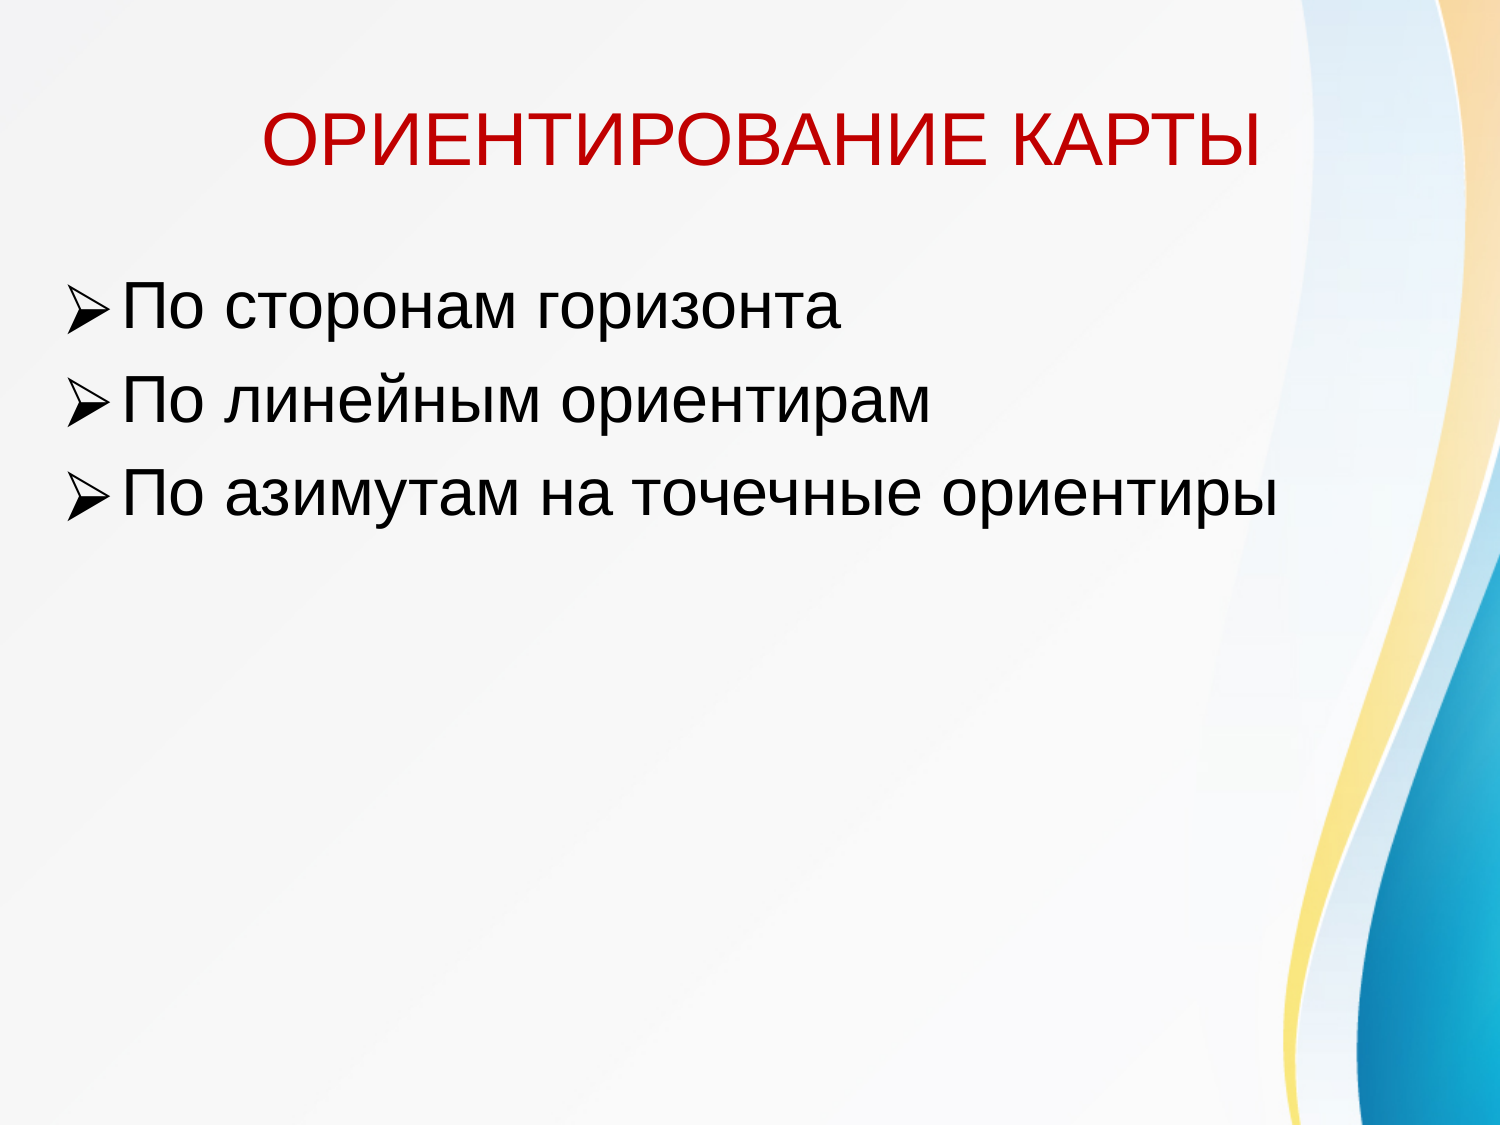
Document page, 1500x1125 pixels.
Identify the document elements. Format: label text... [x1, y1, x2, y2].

title ОРИЕНТИРОВАНИЕ КАРТЫ [49, 58, 1476, 213]
list По сторонам горизонта По линейным ориентирам По азимутам на точечные ориентиры [49, 254, 1476, 998]
picture [0, 0, 1500, 1125]
